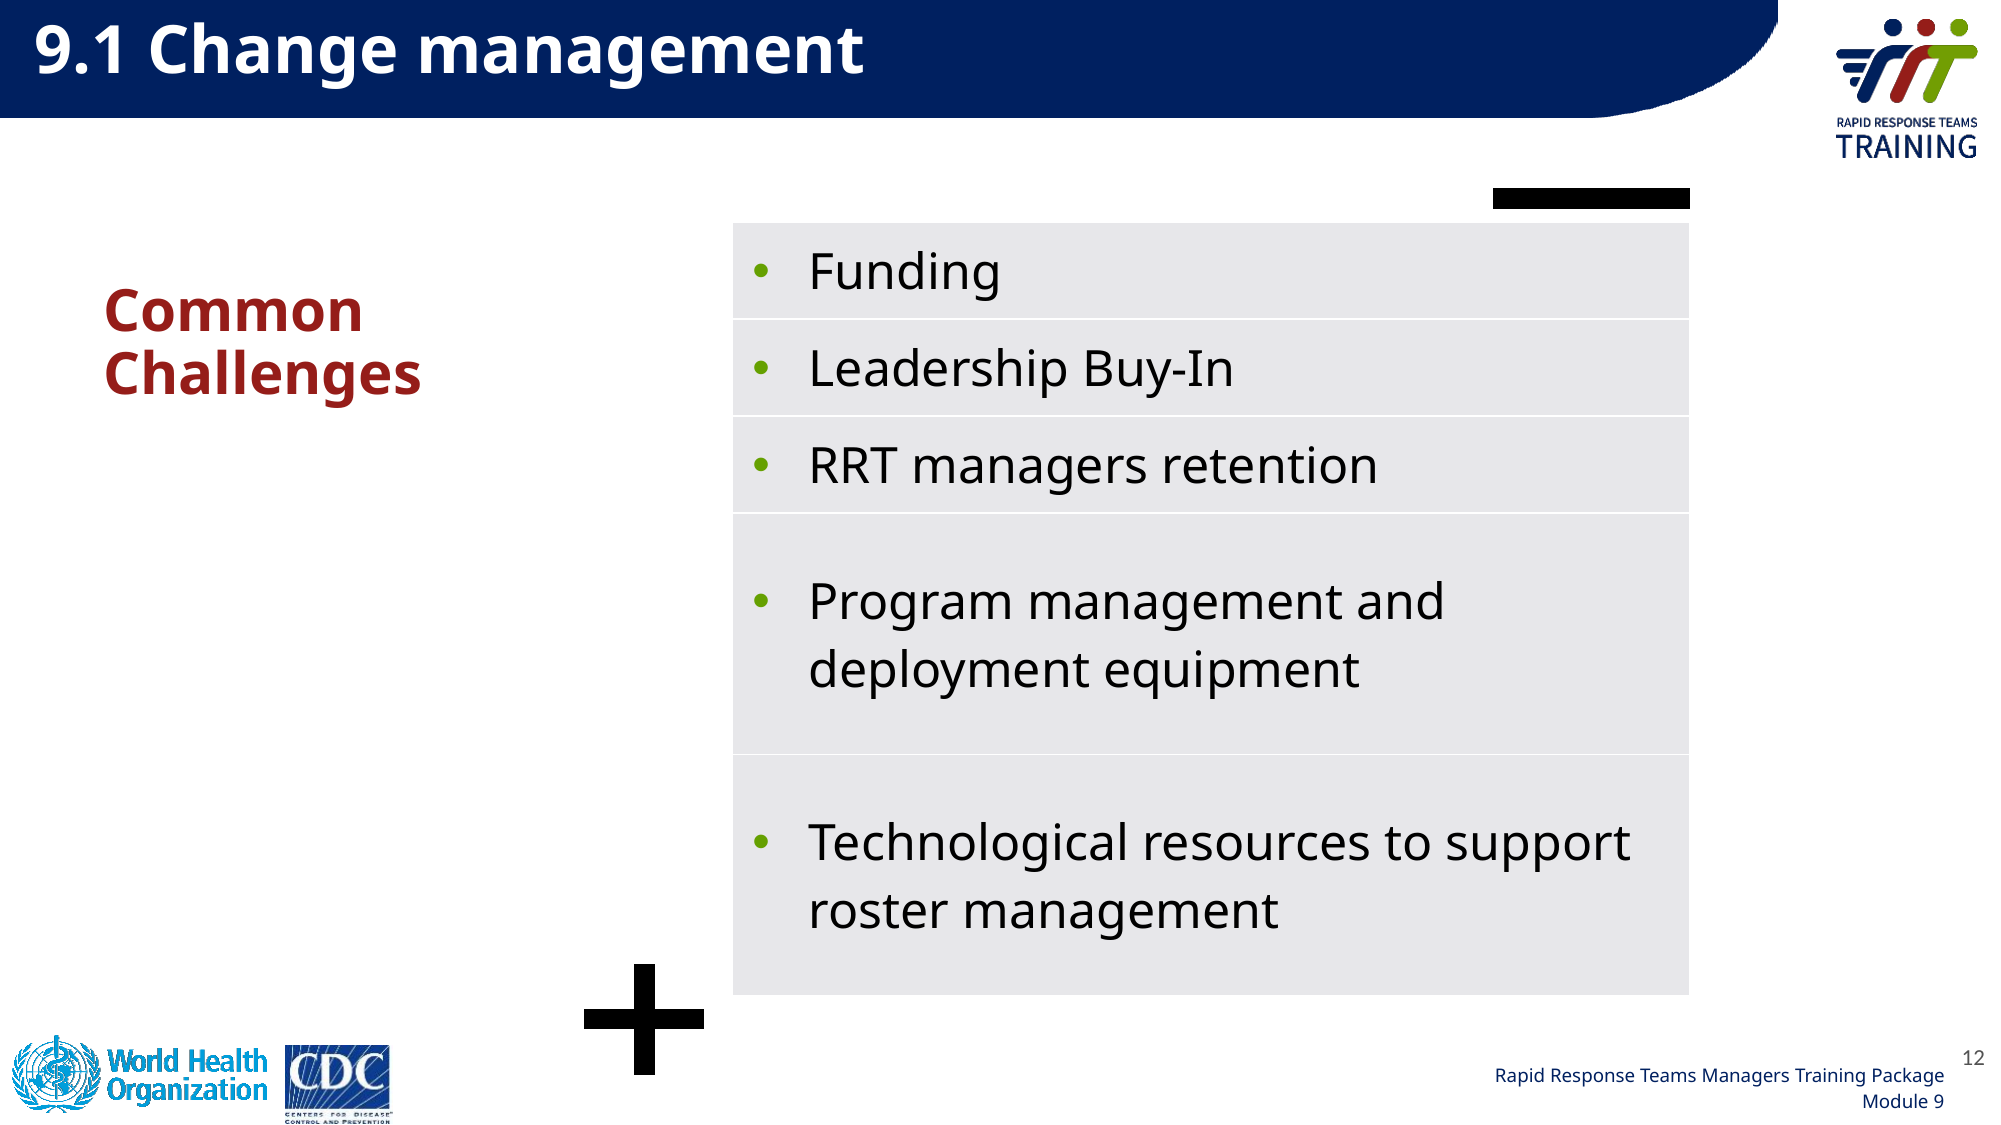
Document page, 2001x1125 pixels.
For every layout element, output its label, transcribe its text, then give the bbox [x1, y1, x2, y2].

picture [1835, 19, 1978, 167]
table_cell Program management and deployment equipment [733, 514, 1689, 754]
text_box [1494, 189, 1690, 209]
picture [36, 1035, 267, 1113]
picture [34, 1058, 41, 1077]
table_cell Technological resources to support roster management [733, 755, 1689, 995]
title Common Challenges [87, 208, 675, 416]
table_cell Leadership Buy-In [733, 320, 1689, 415]
picture [28, 1054, 36, 1077]
picture [46, 1056, 54, 1061]
picture [50, 1109, 62, 1113]
picture [12, 1084, 46, 1113]
picture [285, 1045, 393, 1124]
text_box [584, 964, 704, 1075]
picture [38, 1044, 53, 1052]
table_header Funding [733, 223, 1689, 318]
picture [0, 0, 1778, 118]
picture [38, 1092, 54, 1100]
table_cell RRT managers retention [733, 417, 1689, 512]
picture [43, 1088, 54, 1094]
slide_number 12 [1931, 1035, 2000, 1088]
text_box 9.1 Change management [19, 0, 1036, 95]
picture [12, 1035, 53, 1067]
